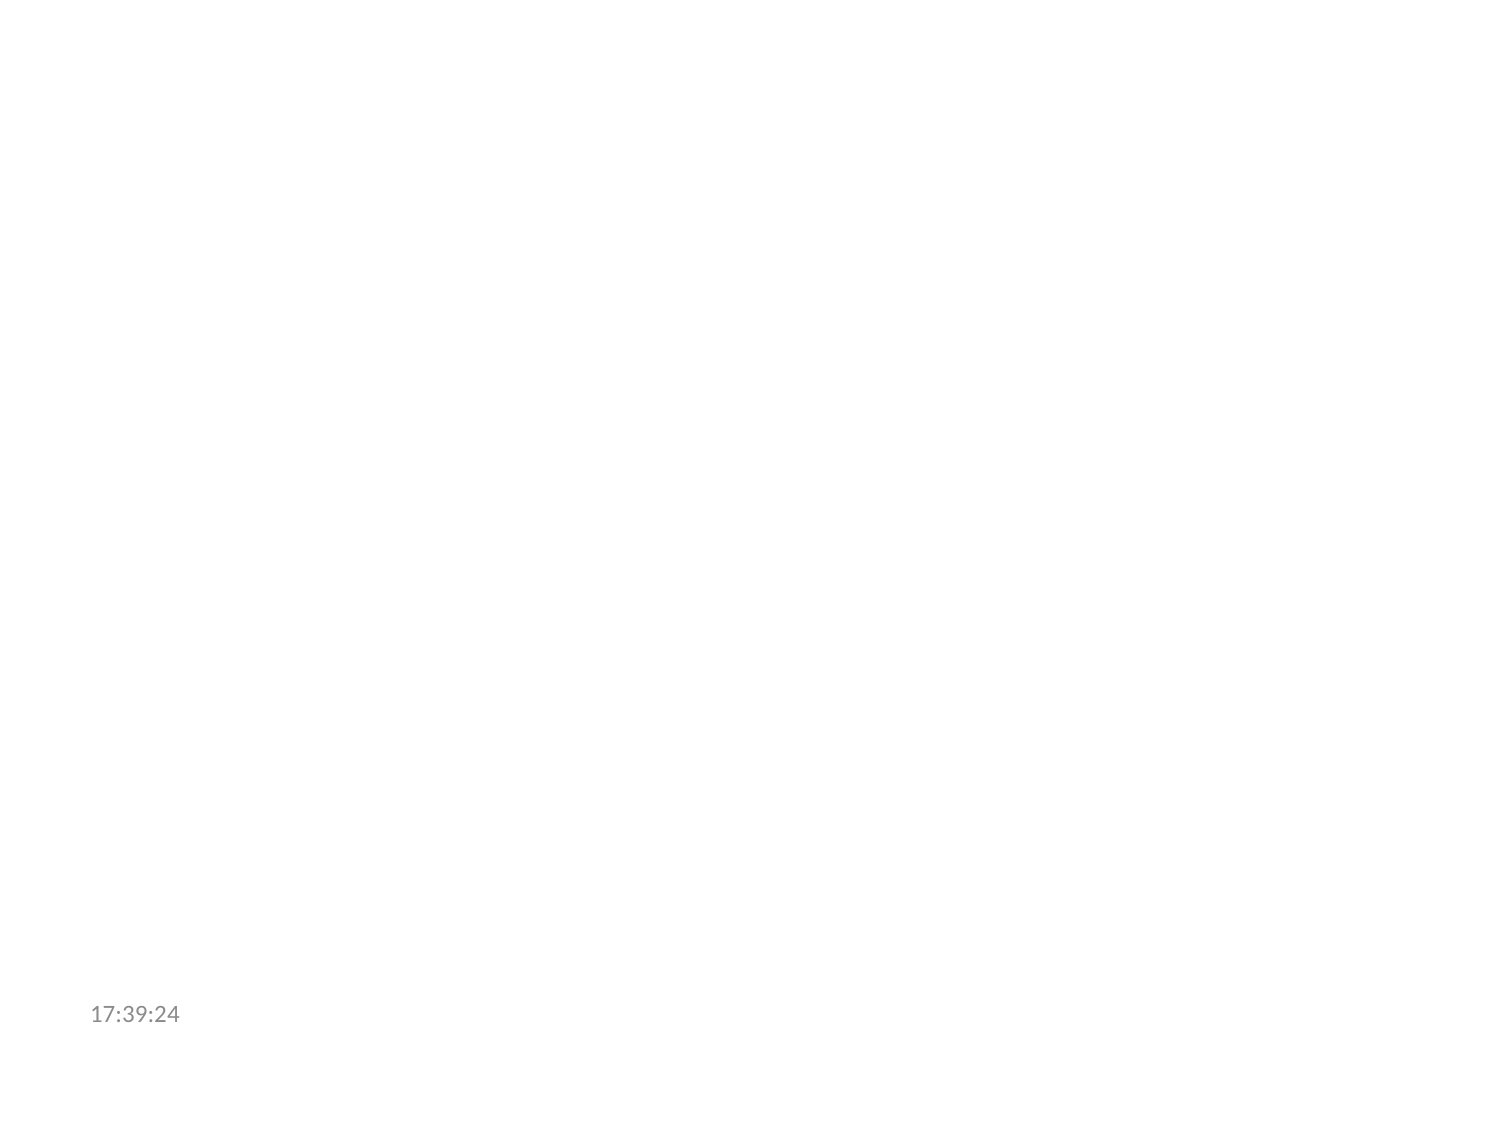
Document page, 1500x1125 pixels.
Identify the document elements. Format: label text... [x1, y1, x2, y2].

text_box 15:35:09 [75, 982, 425, 1043]
